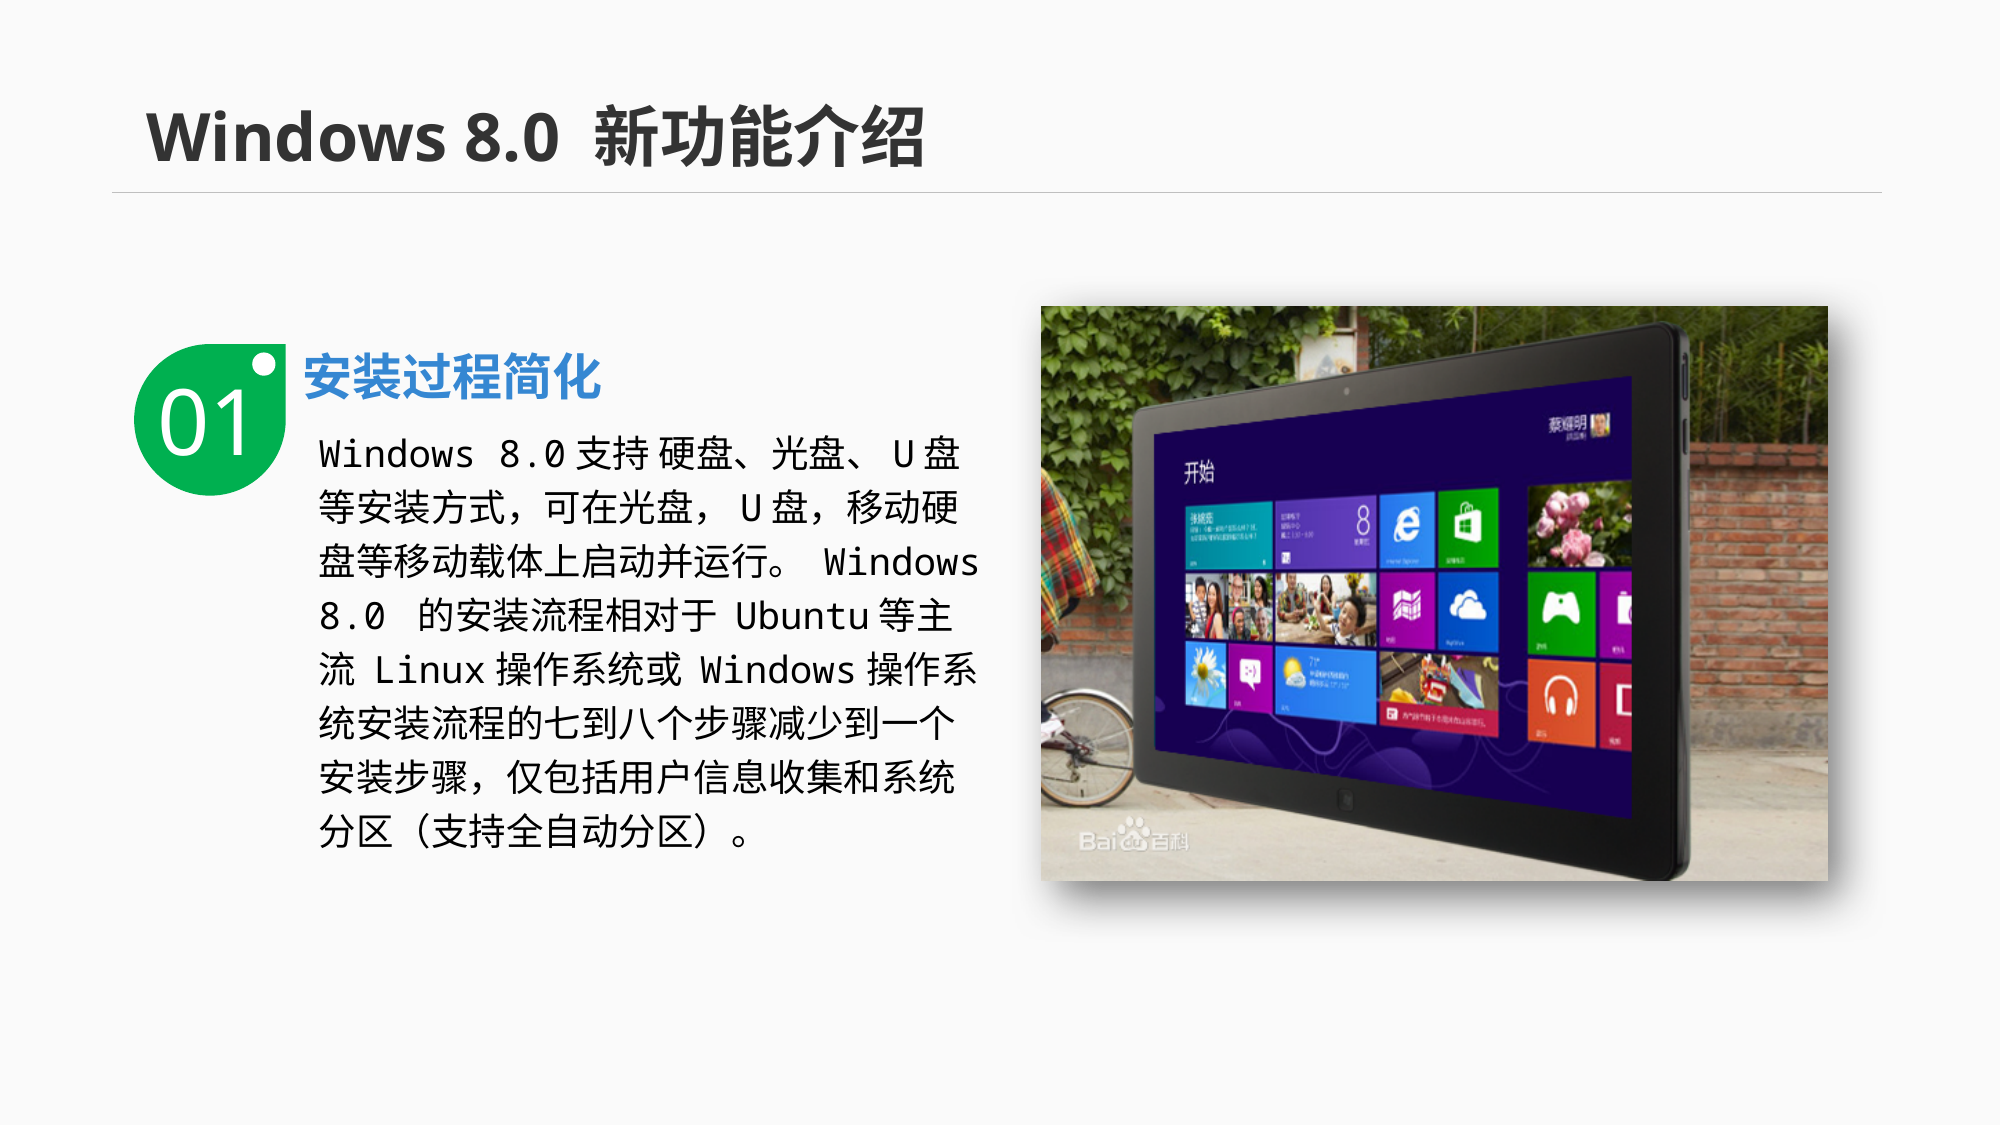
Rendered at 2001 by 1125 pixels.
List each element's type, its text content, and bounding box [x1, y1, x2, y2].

text_box 安装过程简化 [287, 337, 618, 413]
text_box Windows 8.0支持 硬盘、光盘、U盘等安装方式，可在光盘，U盘，移动硬盘等移动载体上启动并运行。 Windows 8.0 的安装流程相对于 Ubuntu等主流 Linux操作系统或 Windows操作系统安装流程的七到八个步骤减少到一个安装步骤，仅包括用户信息收集和系统分区（支持全自动分区）。 [303, 413, 1000, 861]
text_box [134, 344, 286, 496]
picture [1041, 306, 1828, 882]
